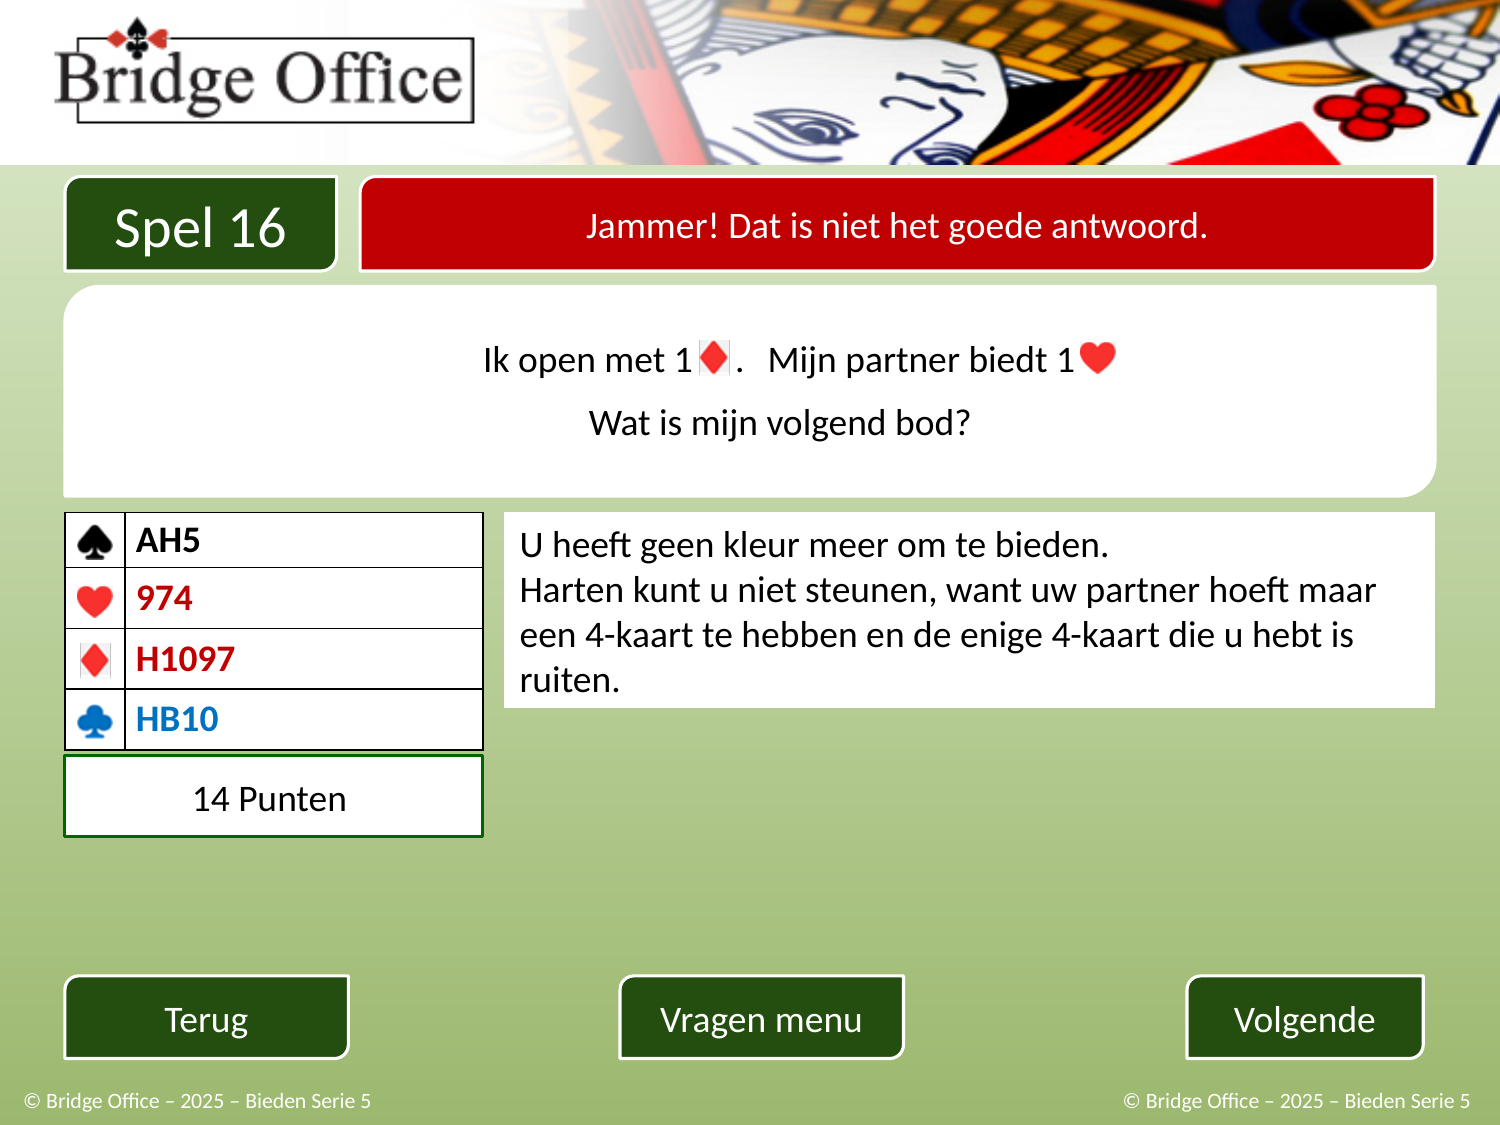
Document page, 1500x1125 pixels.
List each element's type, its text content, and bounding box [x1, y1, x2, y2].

picture [1079, 342, 1116, 374]
text_box Wat is mijn volgend bod? [573, 390, 995, 451]
picture [77, 703, 114, 740]
text_box Terug [63, 974, 350, 1061]
table_cell [66, 690, 124, 749]
text_box Ik open met 1 . [468, 327, 845, 388]
text_box [63, 284, 1437, 498]
picture [77, 585, 114, 618]
table_cell [66, 568, 124, 628]
text_box © Bridge Office – 2025 – Bieden Serie 5 [1107, 1079, 1500, 1121]
text_box Spel 16 [63, 179, 339, 273]
table_cell H1097 [126, 629, 482, 688]
text_box Vragen menu [618, 974, 906, 1061]
table_cell 974 [126, 568, 482, 628]
text_box Jammer! Dat is niet het goede antwoord. [358, 179, 1437, 273]
table_header [66, 513, 124, 567]
picture [77, 524, 114, 561]
text_box Volgende [1185, 974, 1425, 1061]
table_cell HB10 [126, 690, 482, 749]
picture [77, 643, 114, 679]
text_box 14 Punten [63, 754, 484, 838]
table_cell [66, 629, 124, 688]
text_box U heeft geen kleur meer om te bieden. Harten kunt u niet steunen, want uw partner hoeft maar een 4-kaart te hebben en de enige 4-kaart die u hebt is ruiten. [504, 512, 1435, 708]
picture [0, 0, 1500, 166]
text_box Mijn partner biedt 1 . [752, 327, 1151, 387]
text_box © Bridge Office – 2025 – Bieden Serie 5 [8, 1079, 393, 1121]
table_header AH5 [126, 513, 482, 567]
picture [696, 340, 733, 376]
